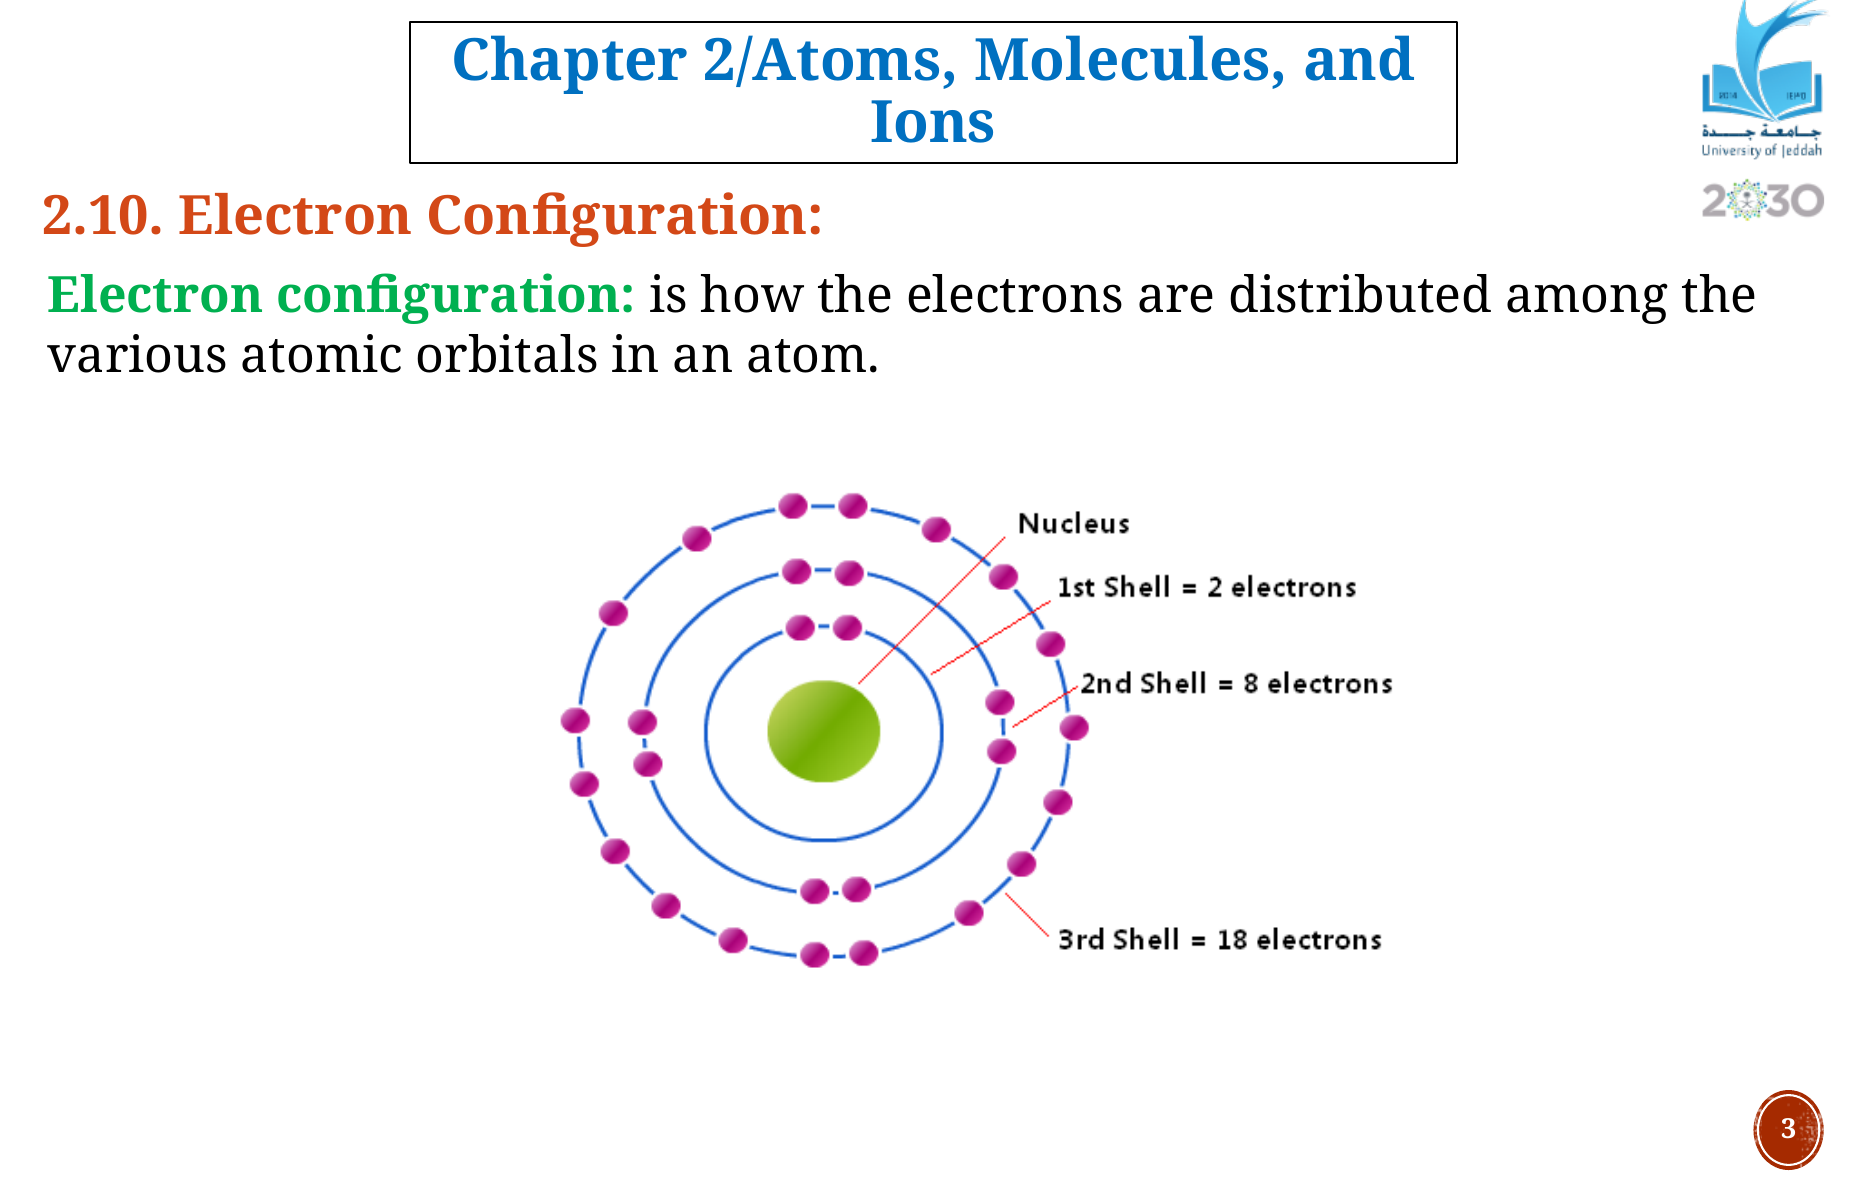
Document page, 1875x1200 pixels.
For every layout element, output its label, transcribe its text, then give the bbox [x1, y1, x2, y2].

picture [534, 490, 1403, 997]
picture [1681, 0, 1846, 227]
text_box Electron configuration: is how the electrons are distributed among the various atomic orbitals in an atom. [33, 254, 1825, 390]
text_box Chapter 2/Atoms, Molecules, and Ions [409, 21, 1458, 164]
slide_number 3 [1739, 1097, 1838, 1162]
text_box 2.10. Electron Configuration: [26, 173, 1150, 254]
